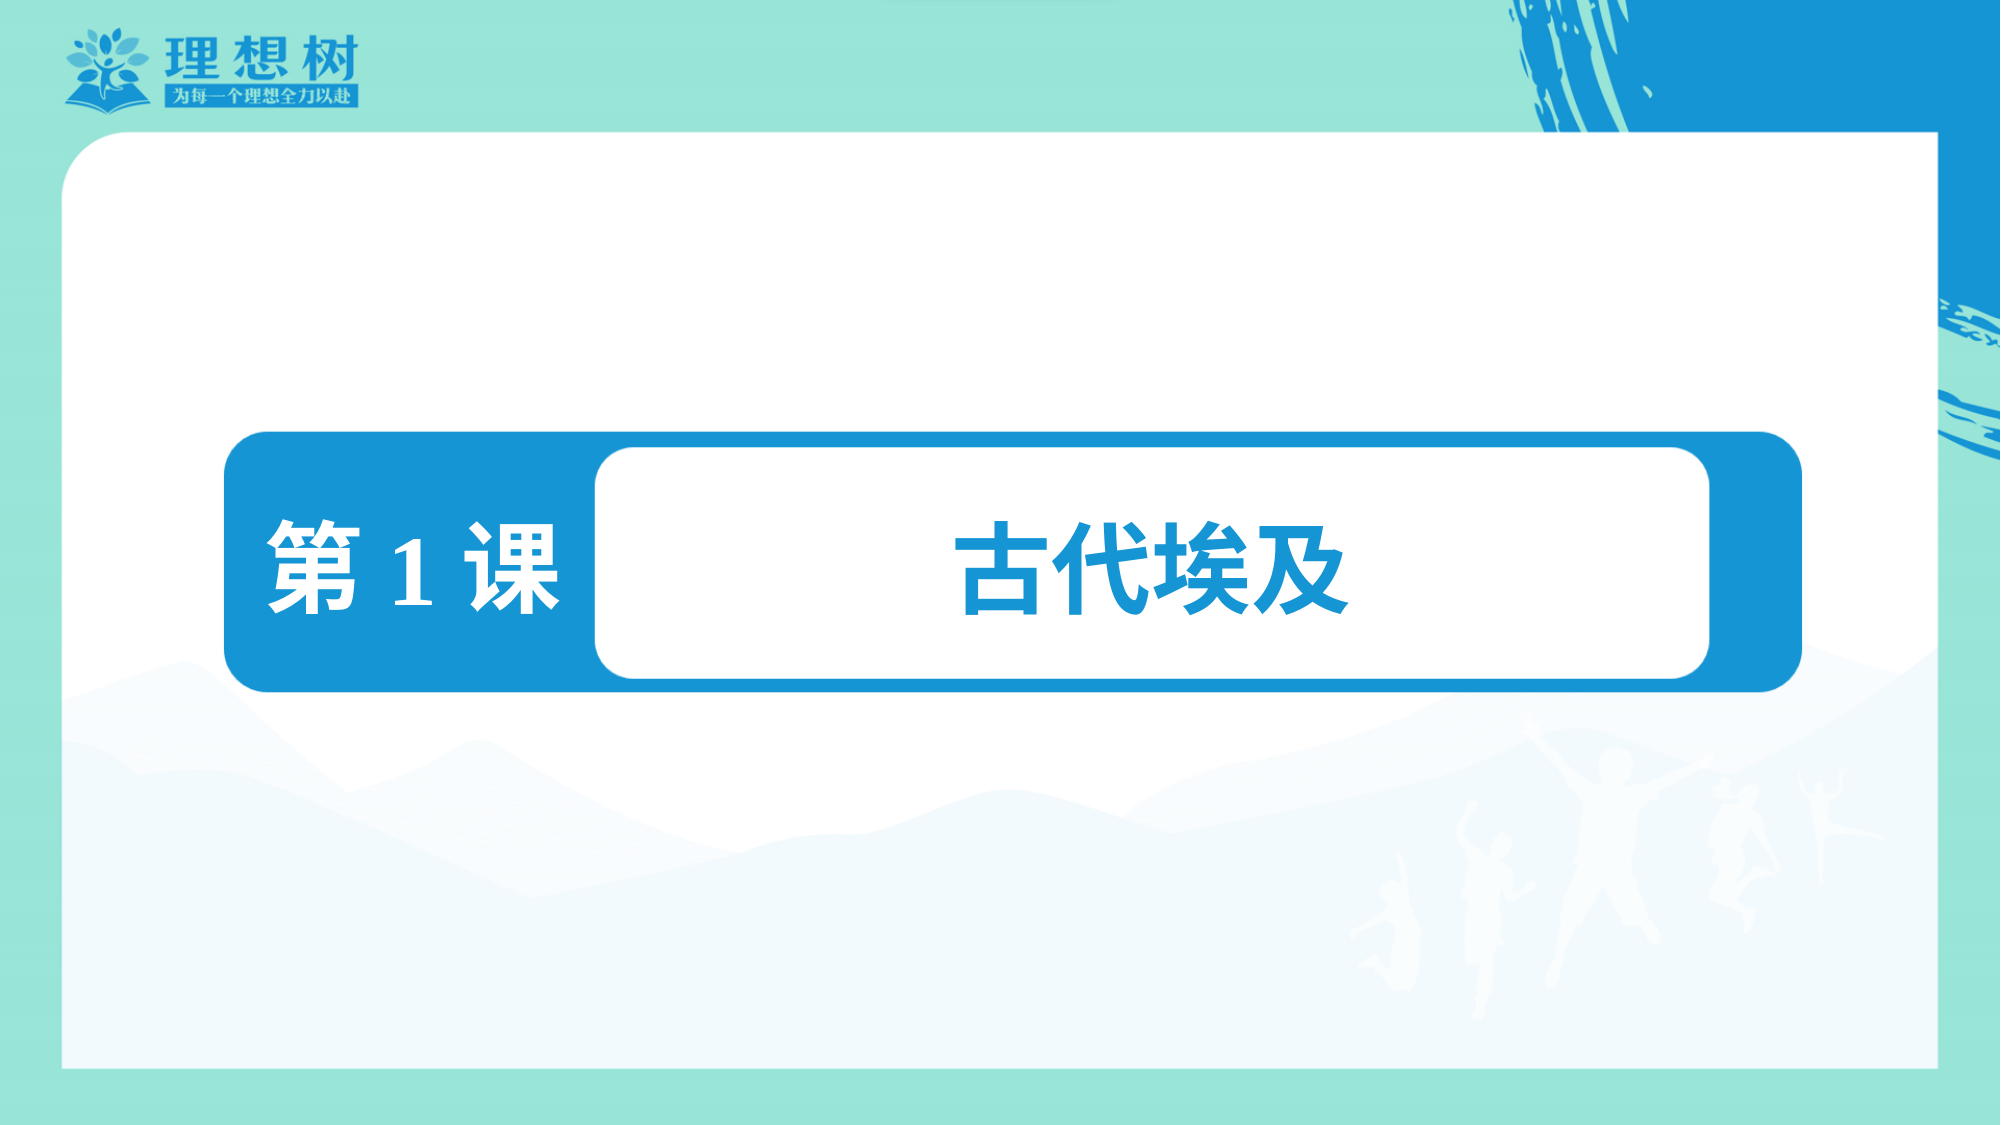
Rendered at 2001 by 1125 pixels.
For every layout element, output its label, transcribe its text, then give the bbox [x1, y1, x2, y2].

text_box 第1课 [235, 445, 590, 681]
picture [0, 0, 2000, 1125]
text_box 古代埃及 [596, 451, 1707, 677]
